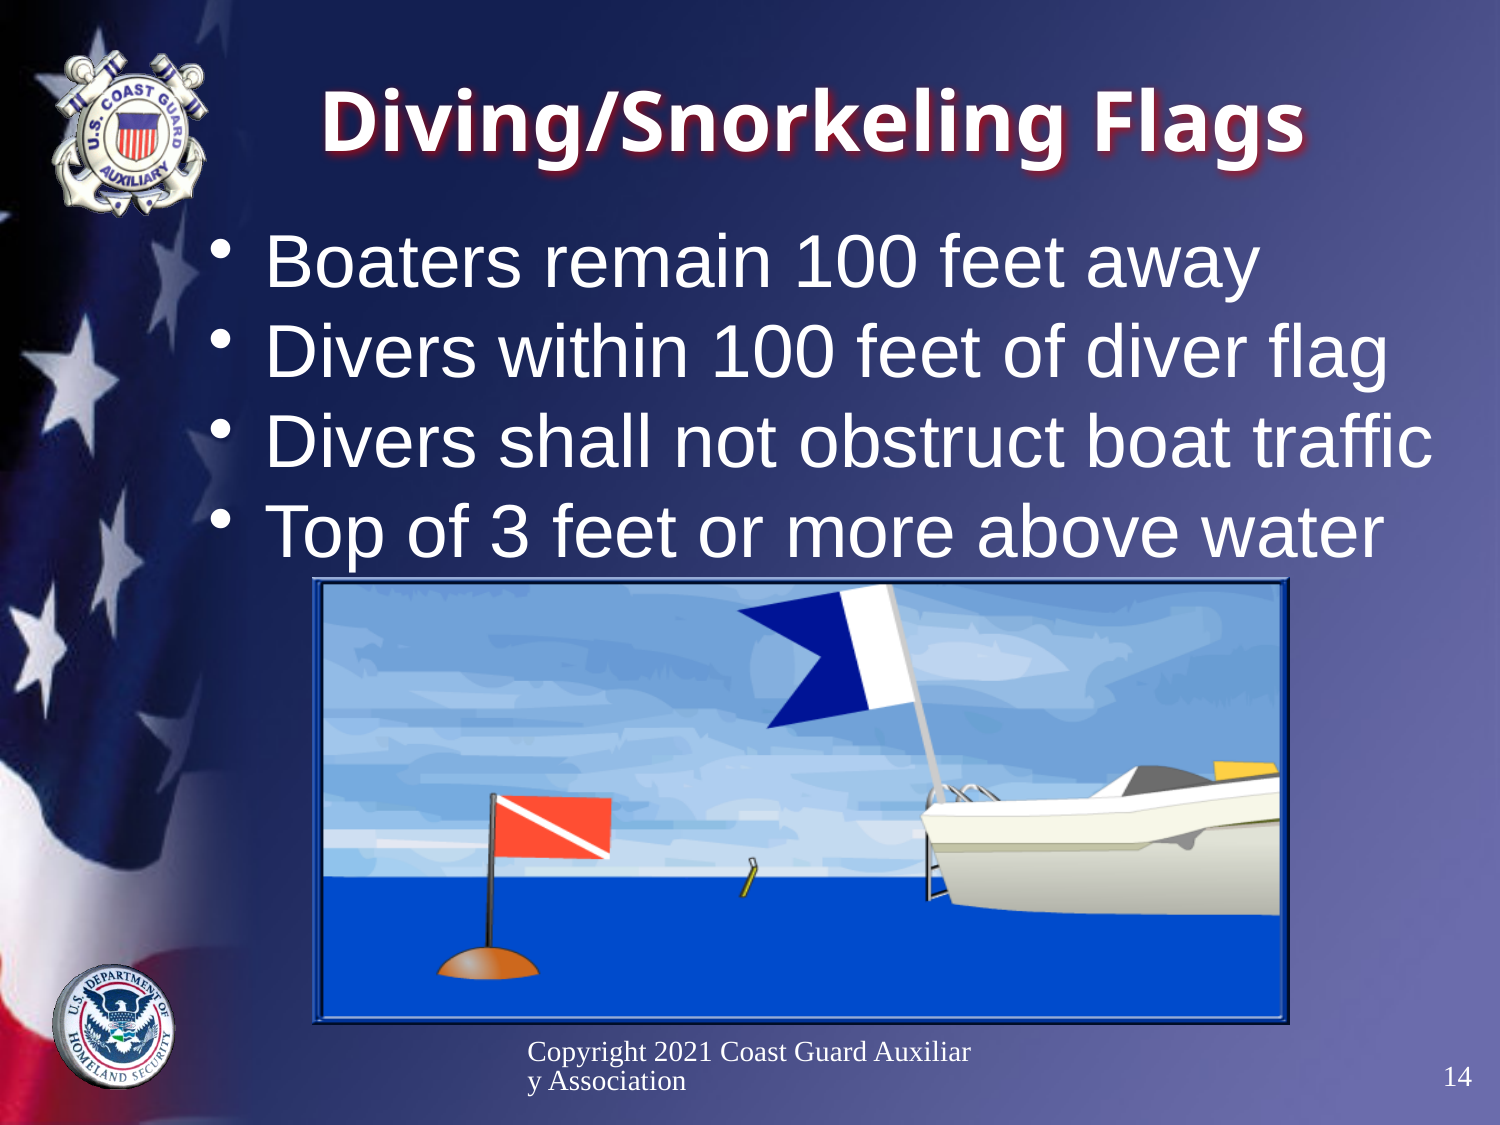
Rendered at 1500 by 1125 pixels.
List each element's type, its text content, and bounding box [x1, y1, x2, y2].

title Diving/Snorkeling Flags [174, 24, 1450, 212]
picture [0, 0, 1500, 1125]
slide_number 14 [1175, 1050, 1488, 1125]
list Boaters remain 100 feet away Divers within 100 feet of diver flag Divers shall not obstruct boat traffic Top of 3 feet or more above water [193, 224, 1455, 618]
footer Copyright 2021 Coast Guard Auxiliary Association [512, 1025, 988, 1100]
